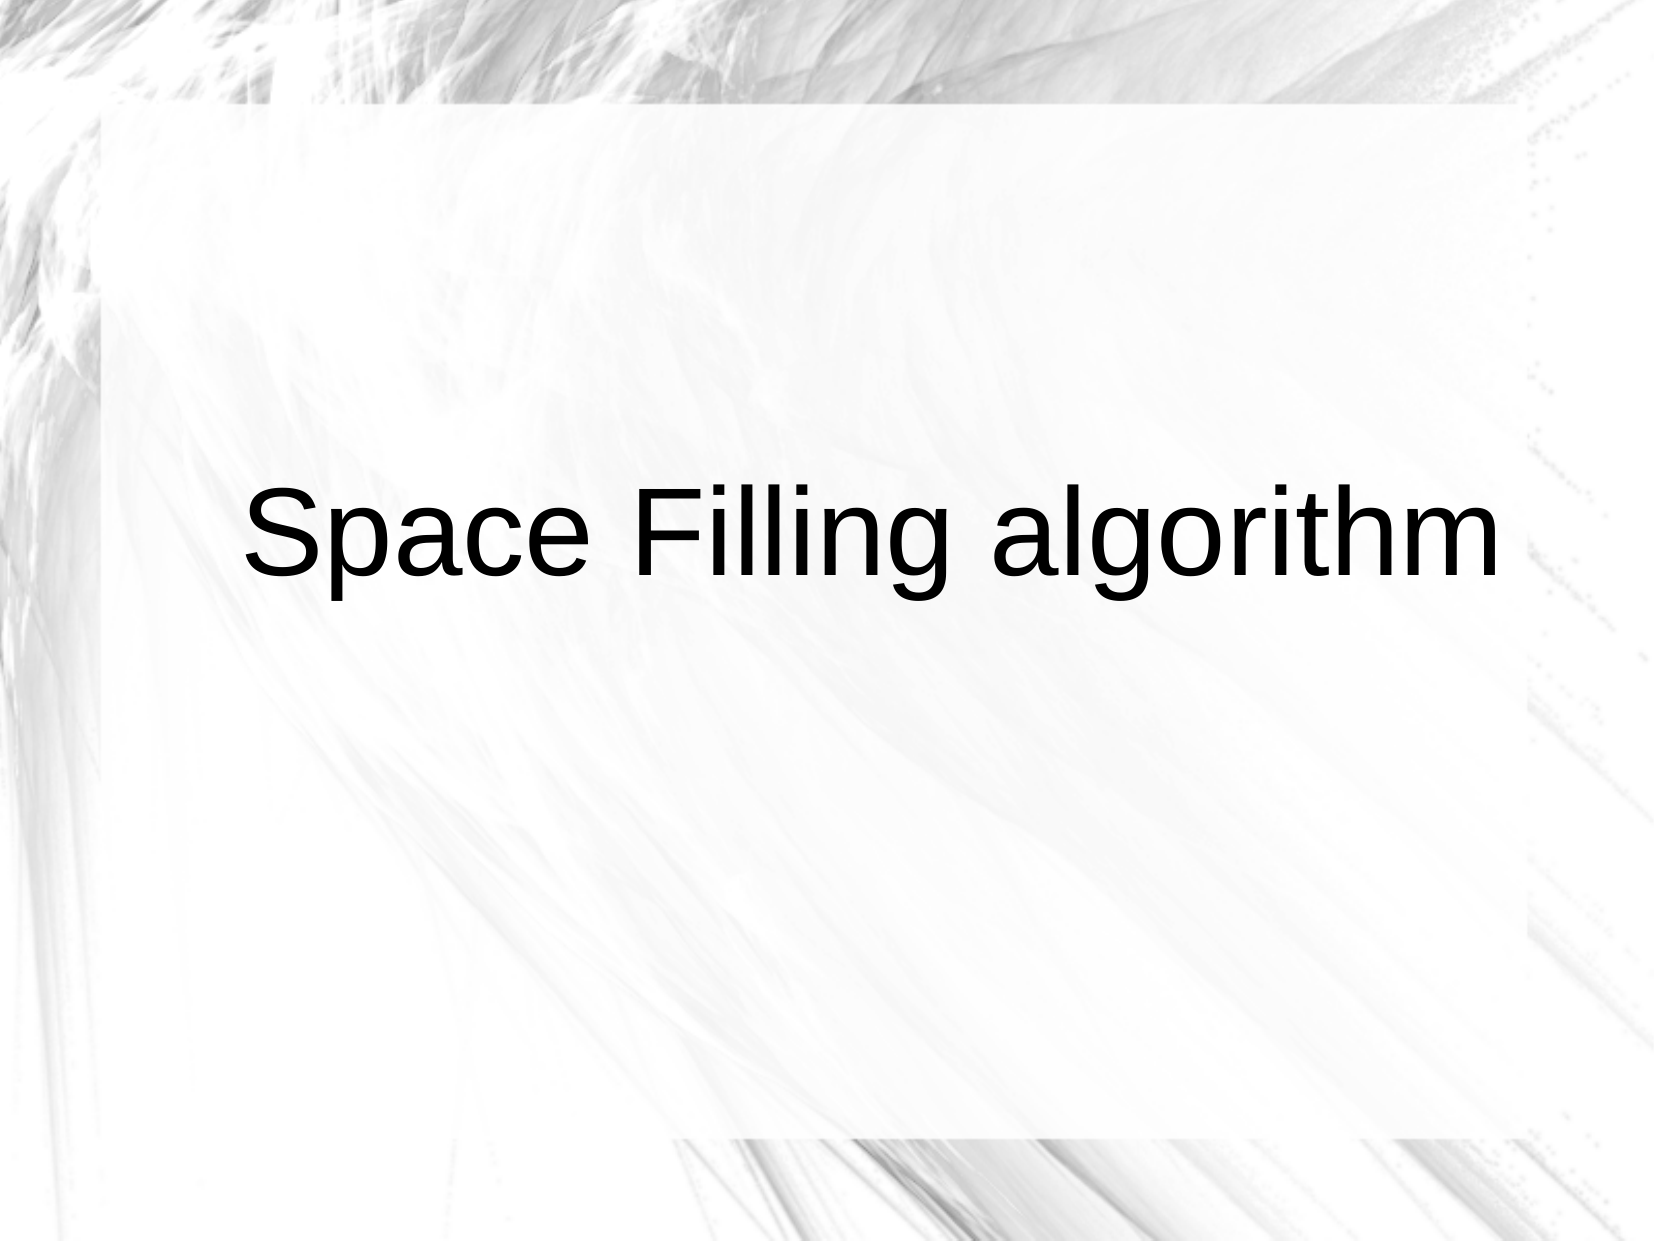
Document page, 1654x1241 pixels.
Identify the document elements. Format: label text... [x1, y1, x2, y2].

picture [0, 0, 1654, 1241]
list Space Filling algorithm [118, 319, 1571, 1109]
